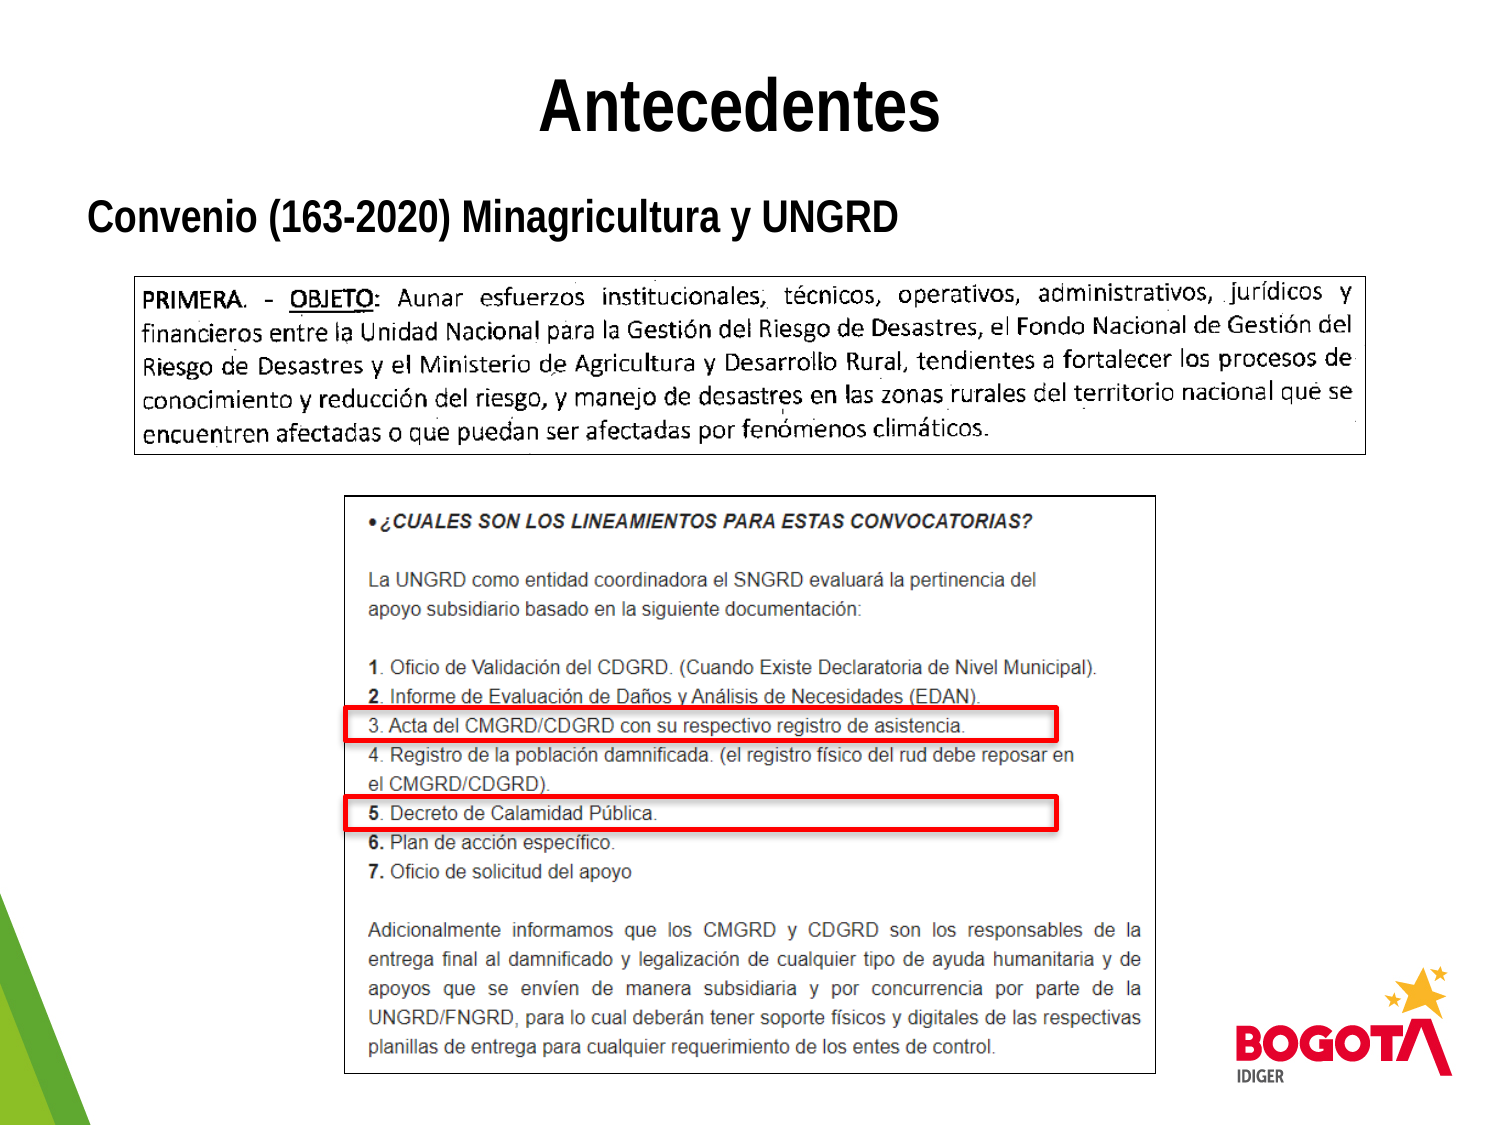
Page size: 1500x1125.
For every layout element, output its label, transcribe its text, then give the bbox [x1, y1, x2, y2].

picture [0, 0, 1500, 1125]
text_box Antecedentes [103, 31, 1379, 172]
text_box Convenio (163-2020) Minagricultura y UNGRD [72, 179, 1428, 250]
